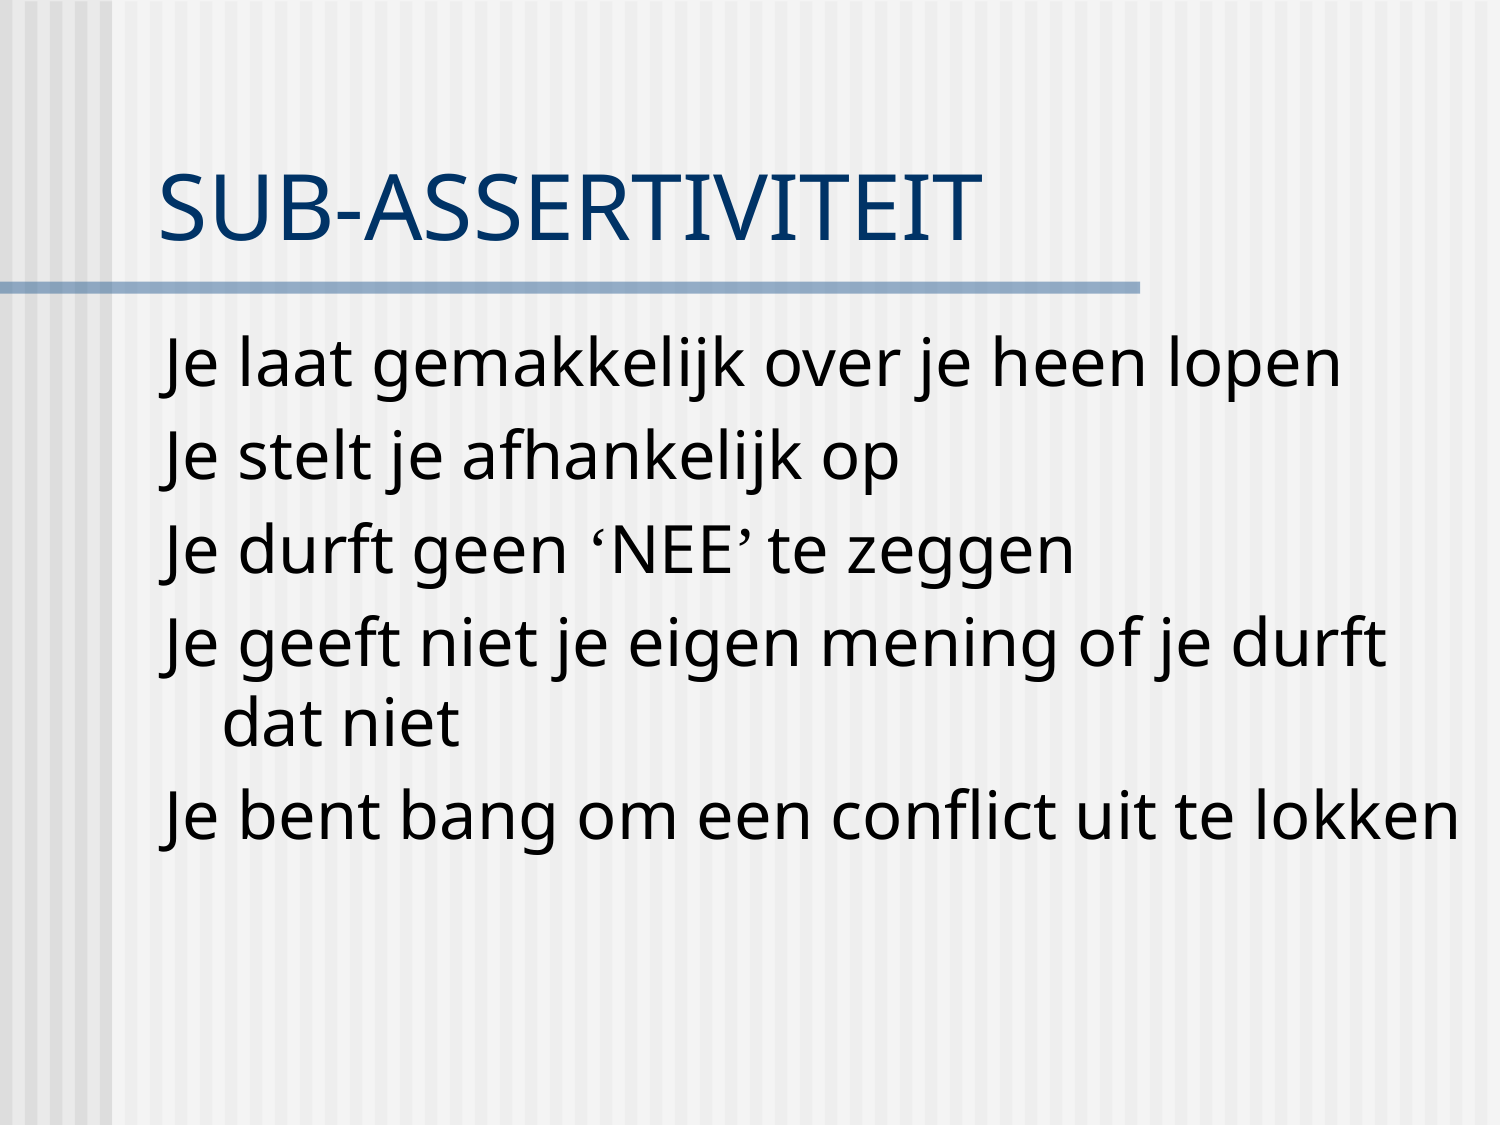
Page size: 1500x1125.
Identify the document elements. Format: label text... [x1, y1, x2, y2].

list Je laat gemakkelijk over je heen lopen Je stelt je afhankelijk op Je durft geen ‘NEE’ te zeggen Je geeft niet je eigen mening of je durft dat niet Je bent bang om een conflict uit te lokken [149, 312, 1481, 1000]
title SUB-ASSERTIVITEIT [142, 141, 1482, 267]
